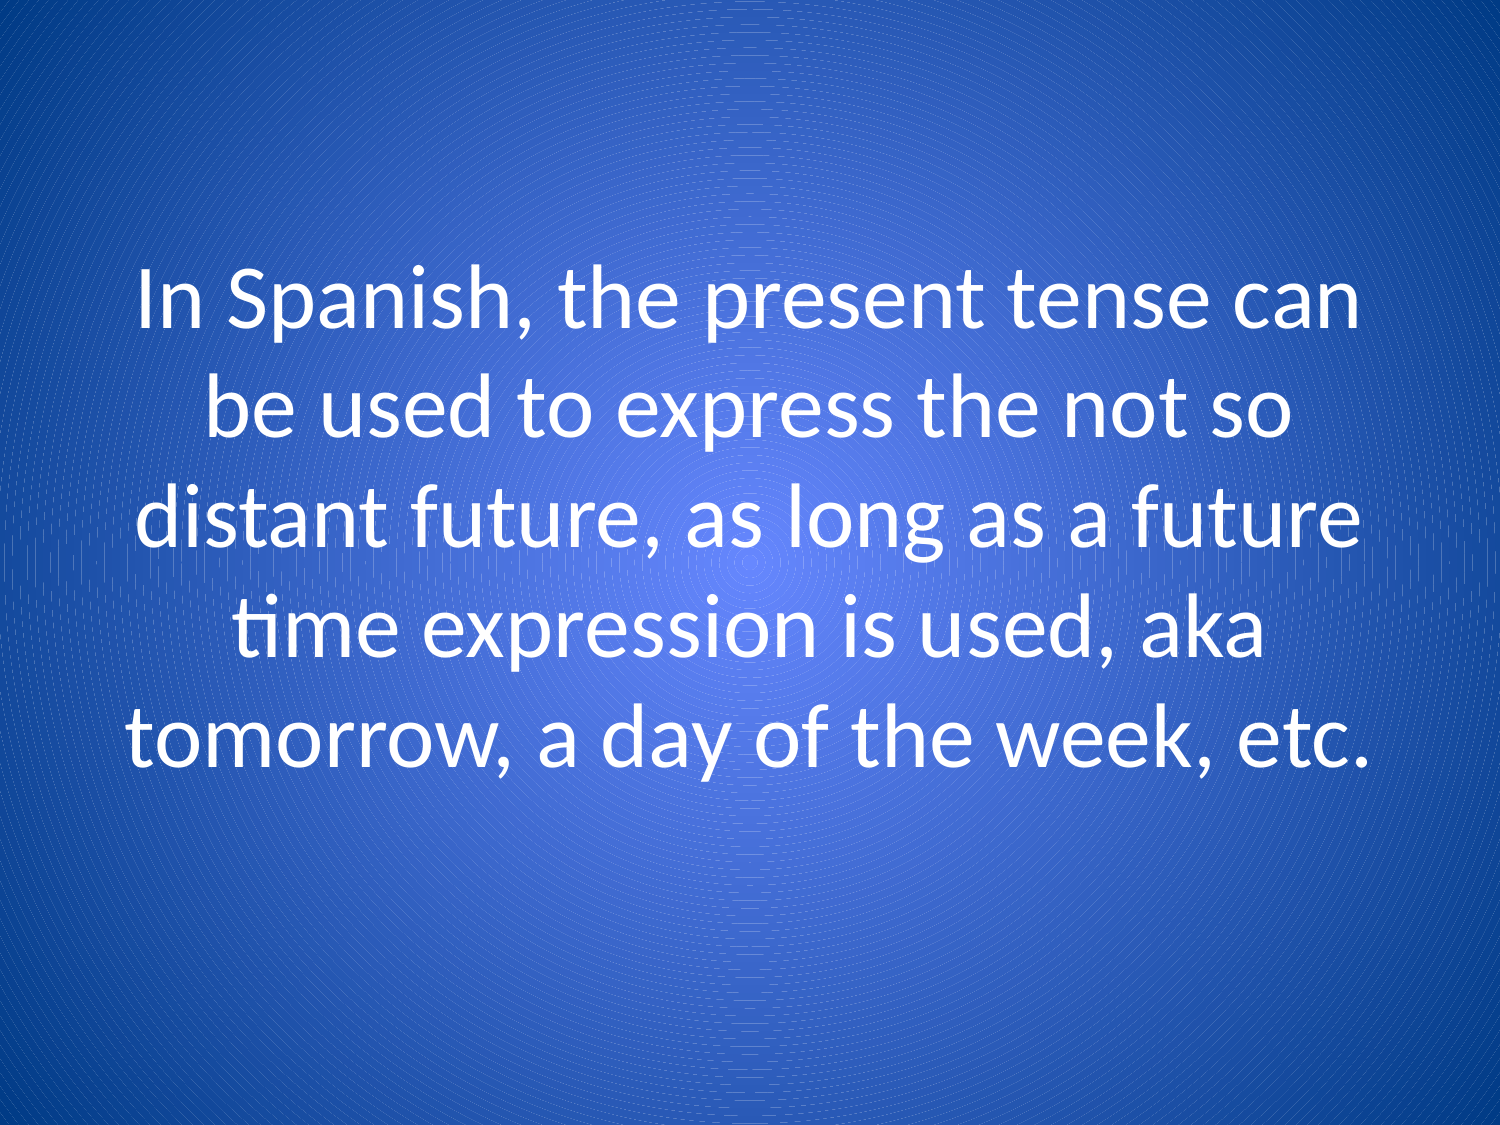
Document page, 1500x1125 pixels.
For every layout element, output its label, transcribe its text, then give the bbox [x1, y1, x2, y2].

title In Spanish, the present tense can be used to express the not so distant future, as long as a future time expression is used, aka tomorrow, a day of the week, etc. [75, 45, 1425, 1088]
